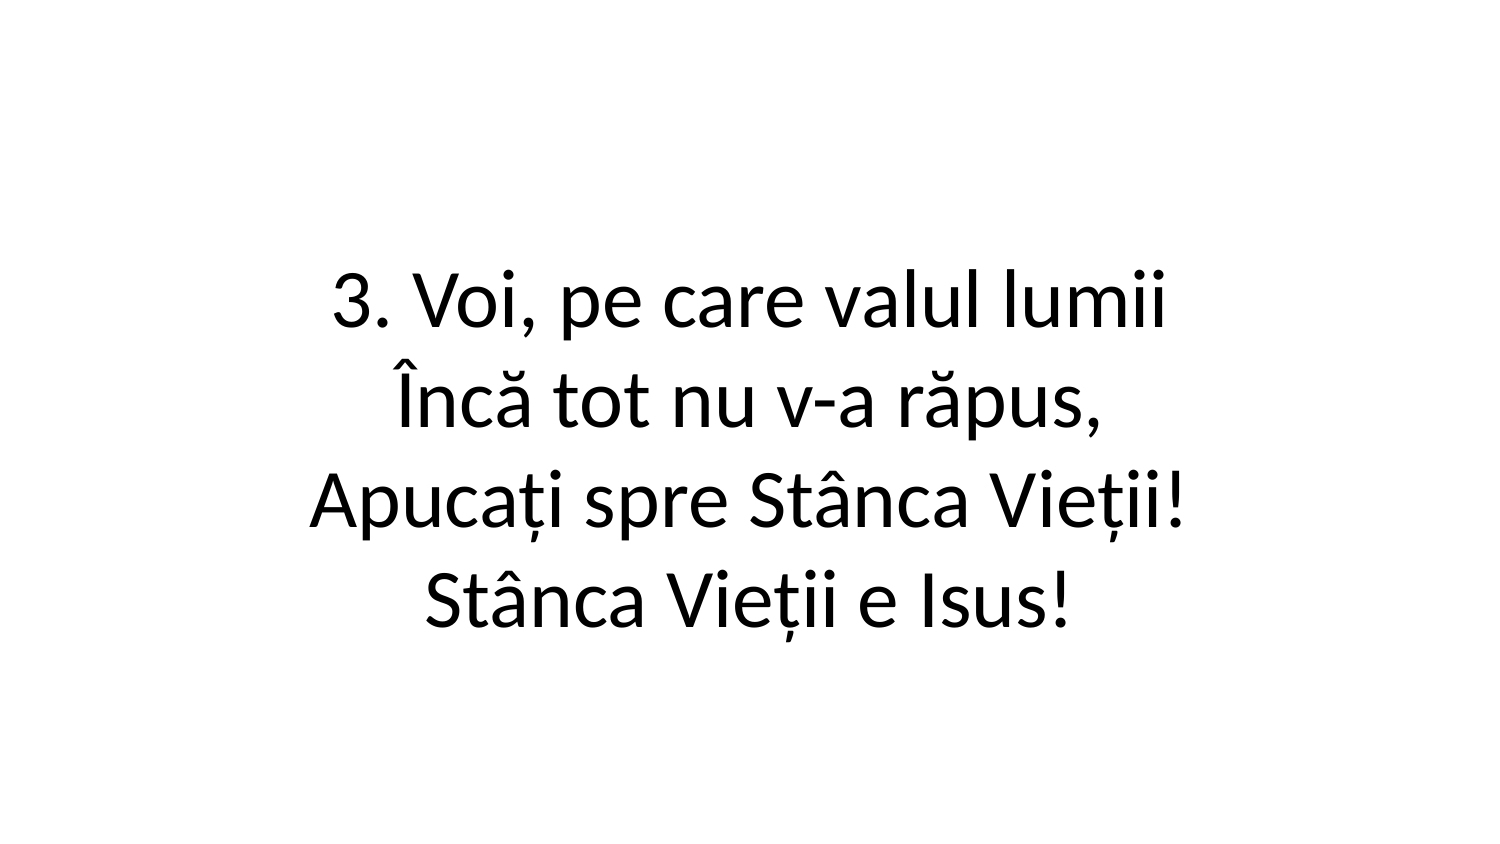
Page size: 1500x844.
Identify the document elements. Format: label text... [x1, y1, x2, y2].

text_box 3. Voi, pe care valul lumii Încă tot nu v-a răpus, Apucați spre Stânca Vieții! Stânca Vieții e Isus! [294, 192, 1206, 652]
